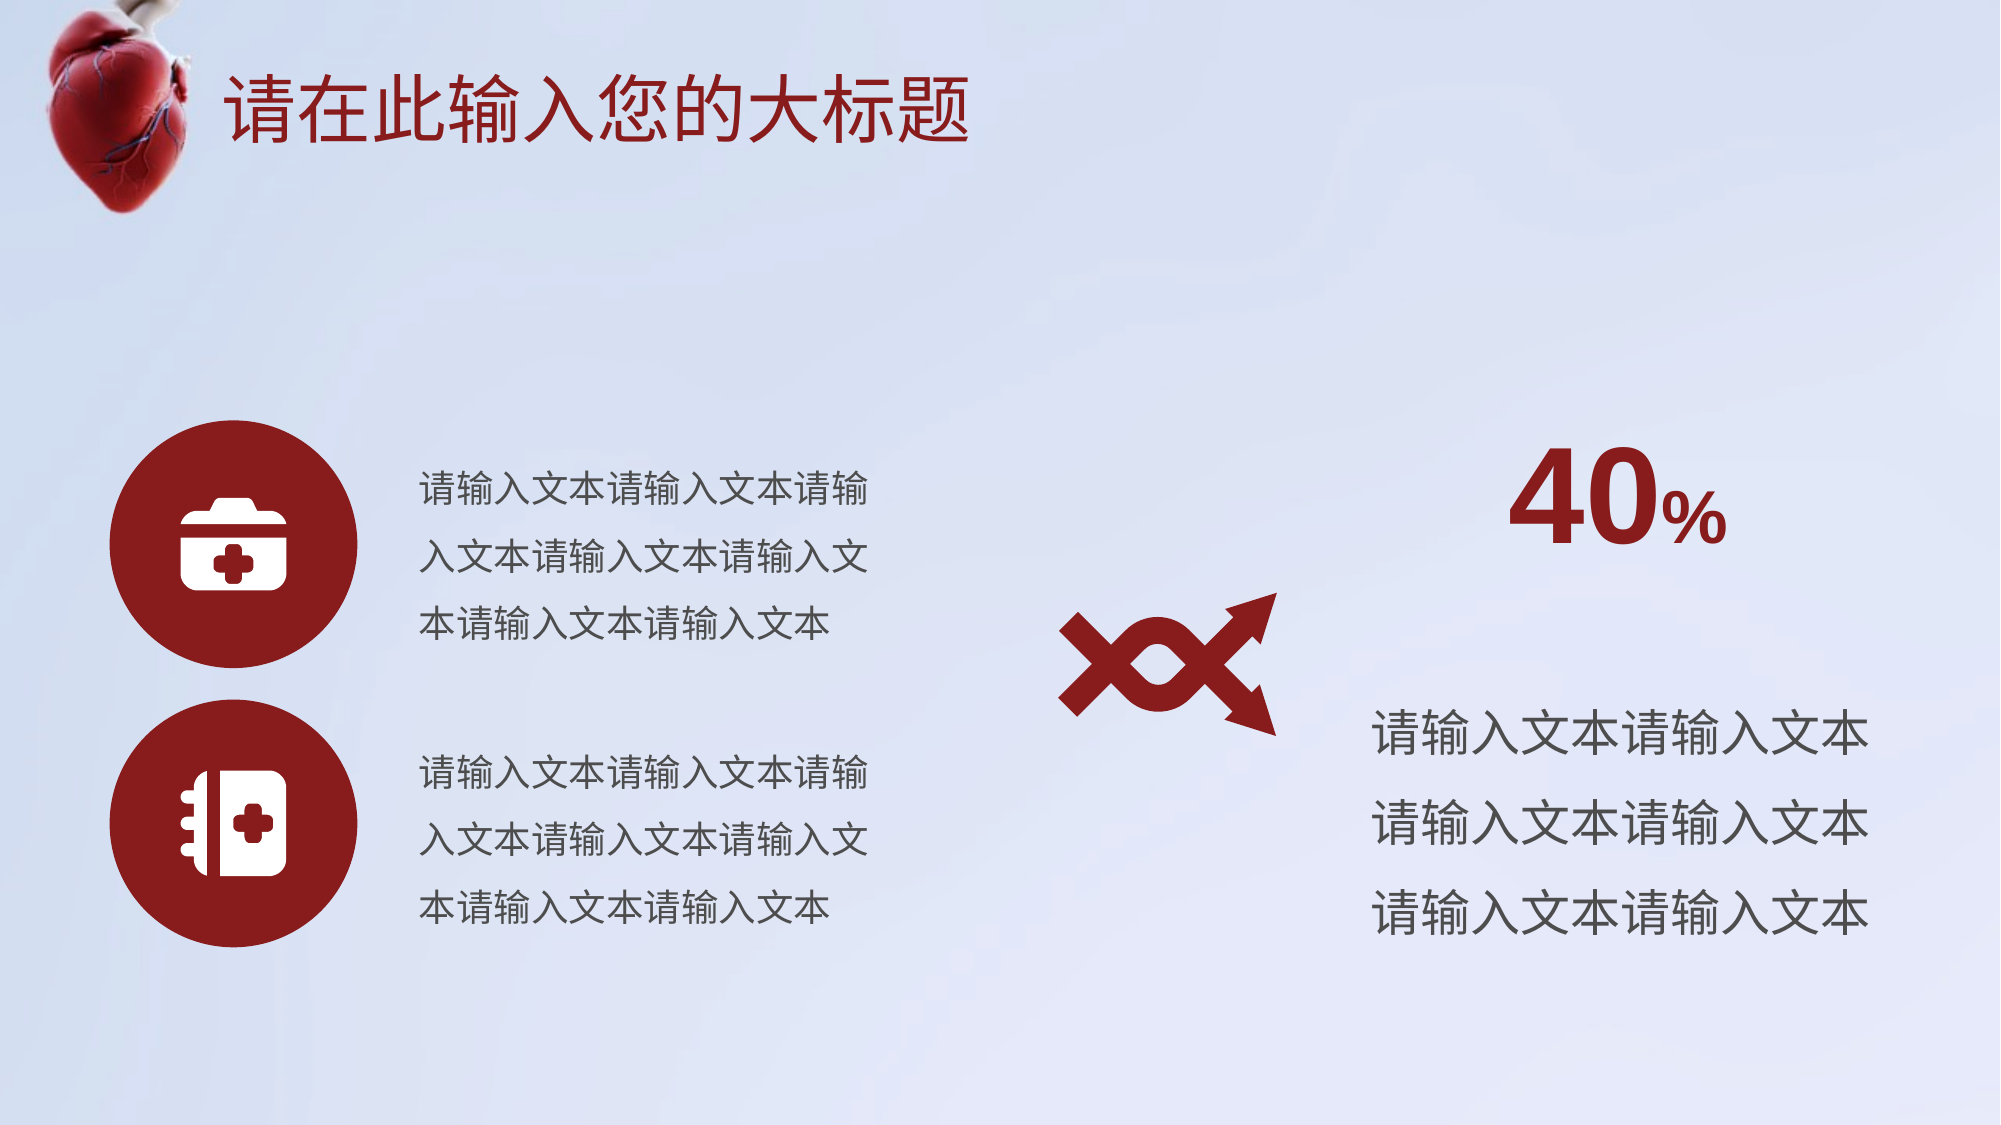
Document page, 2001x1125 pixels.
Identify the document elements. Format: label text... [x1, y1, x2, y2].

text_box 请输入文本请输入文本请输入文本请输入文本请输入文本请输入文本请输入文本 [403, 721, 920, 933]
text_box [180, 497, 287, 525]
text_box 40% [1374, 398, 1863, 579]
picture [0, 0, 2000, 1125]
text_box [220, 770, 287, 877]
text_box [180, 537, 287, 591]
title 请在此输入您的大标题 [206, 44, 1876, 184]
text_box [1056, 591, 1279, 738]
text_box [180, 771, 207, 876]
text_box [109, 420, 358, 669]
text_box [109, 699, 358, 948]
text_box 请输入文本请输入文本请输入文本请输入文本请输入文本请输入文本 [1346, 664, 1894, 948]
text_box 请输入文本请输入文本请输入文本请输入文本请输入文本请输入文本请输入文本 [403, 438, 920, 650]
